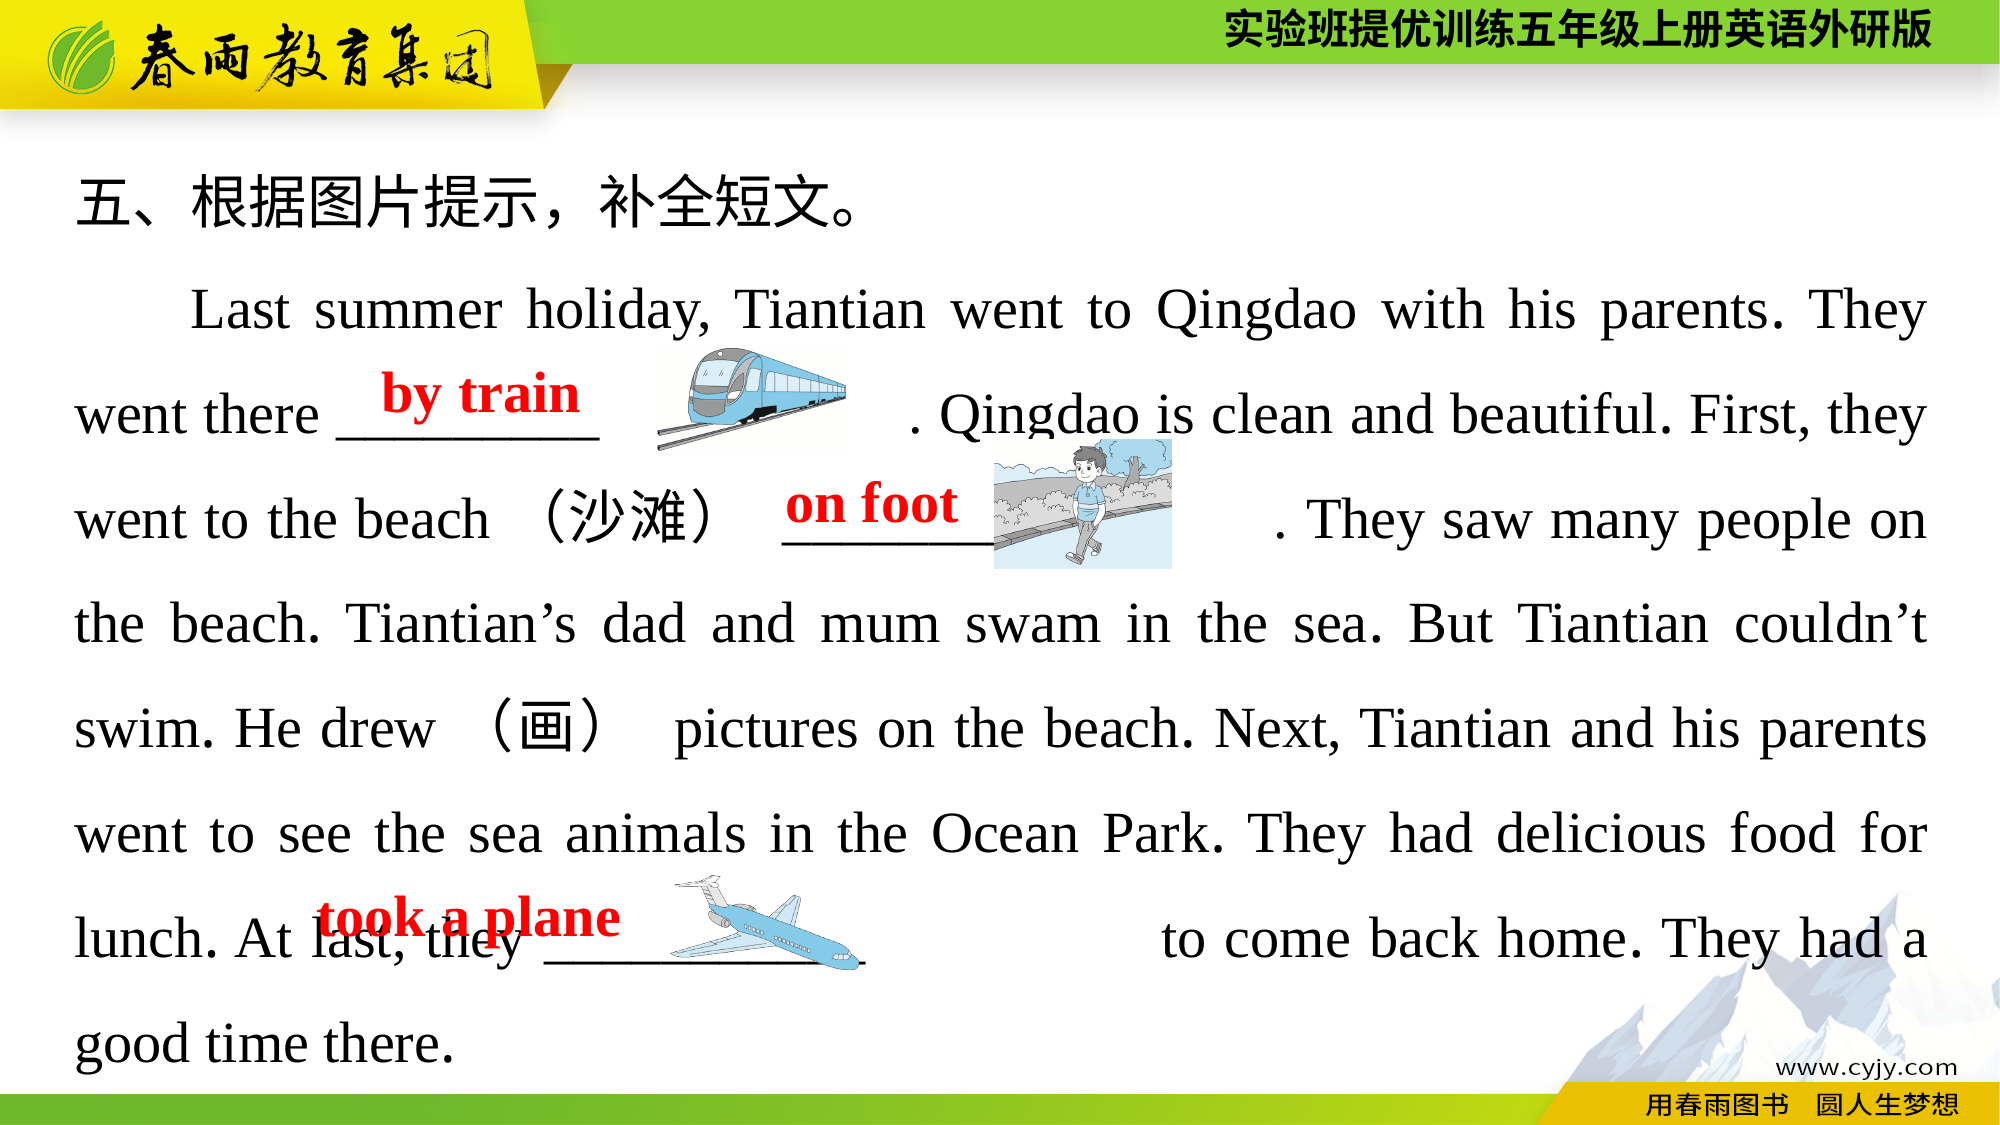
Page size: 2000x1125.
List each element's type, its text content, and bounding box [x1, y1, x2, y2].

picture [0, 0, 2000, 1125]
text_box by train [366, 346, 597, 432]
list 五、根据图片提示，补全短文。 Last summer holiday, Tiantian went to Qingdao with his parents. They went there _________ . Qingdao is clean and beautiful. First, they went to the beach（沙滩） ________ . They saw many people on the beach. Tiantian’s dad and mum swam in the sea. But Tiantian couldn’t swim. He drew（画） pictures on the beach. Next, Tiantian and his parents went to see the sea animals in the Ocean Park. They had delicious food for lunch. At last, they ___________ to come back home. They had a good time there. [59, 122, 1944, 1092]
text_box took a plane [301, 870, 636, 956]
text_box on foot [770, 457, 975, 542]
